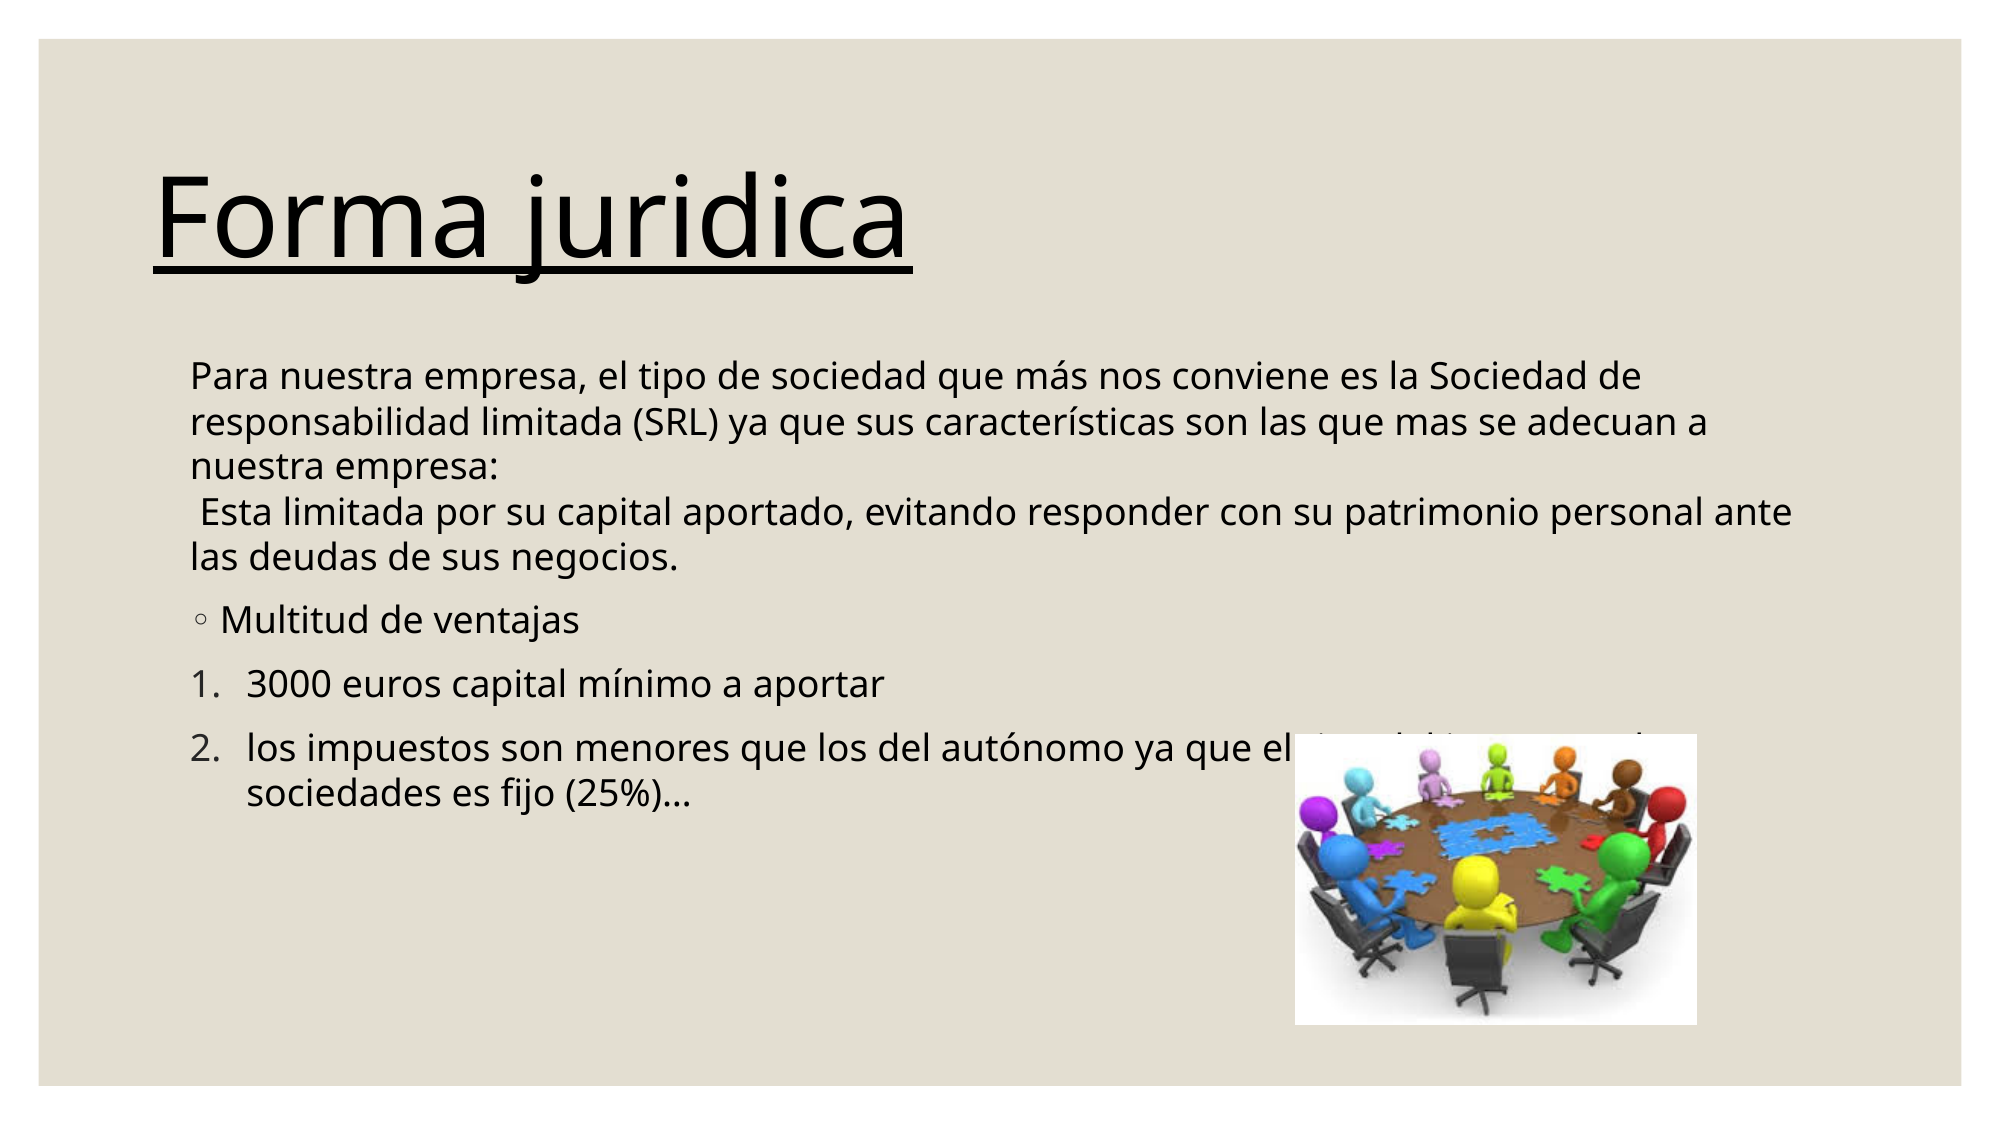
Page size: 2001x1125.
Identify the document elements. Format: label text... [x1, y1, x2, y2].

picture [1295, 733, 1698, 1025]
list Para nuestra empresa, el tipo de sociedad que más nos conviene es la Sociedad de responsabilidad limitada (SRL) ya que sus características son las que mas se adecuan a nuestra empresa: Esta limitada por su capital aportado, evitando responder con su patrimonio personal ante las deudas de sus negocios. Multitud de ventajas 3000 euros capital mínimo a aportar los impuestos son menores que los del autónomo ya que el tipo del impuesto de sociedades es fijo (25%)… [174, 345, 1825, 990]
text_box Forma juridica [137, 137, 1567, 289]
